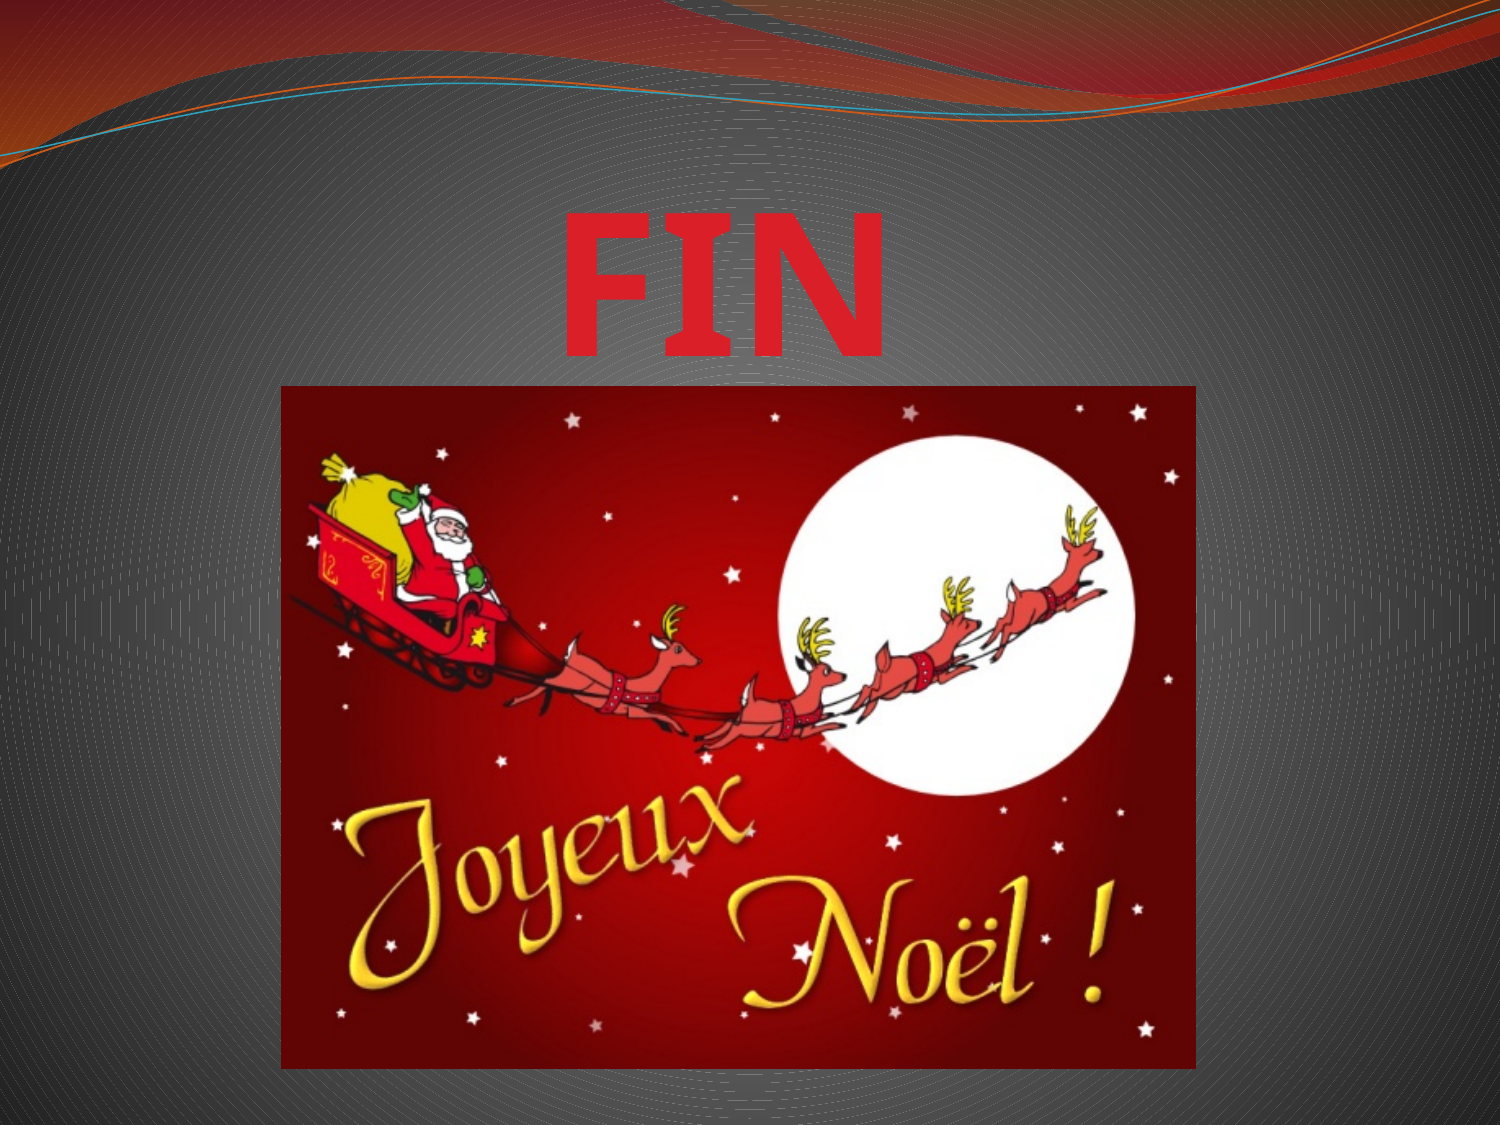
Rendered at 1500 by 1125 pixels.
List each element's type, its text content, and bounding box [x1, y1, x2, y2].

picture [280, 386, 1196, 1070]
title FIN [81, 140, 1371, 397]
